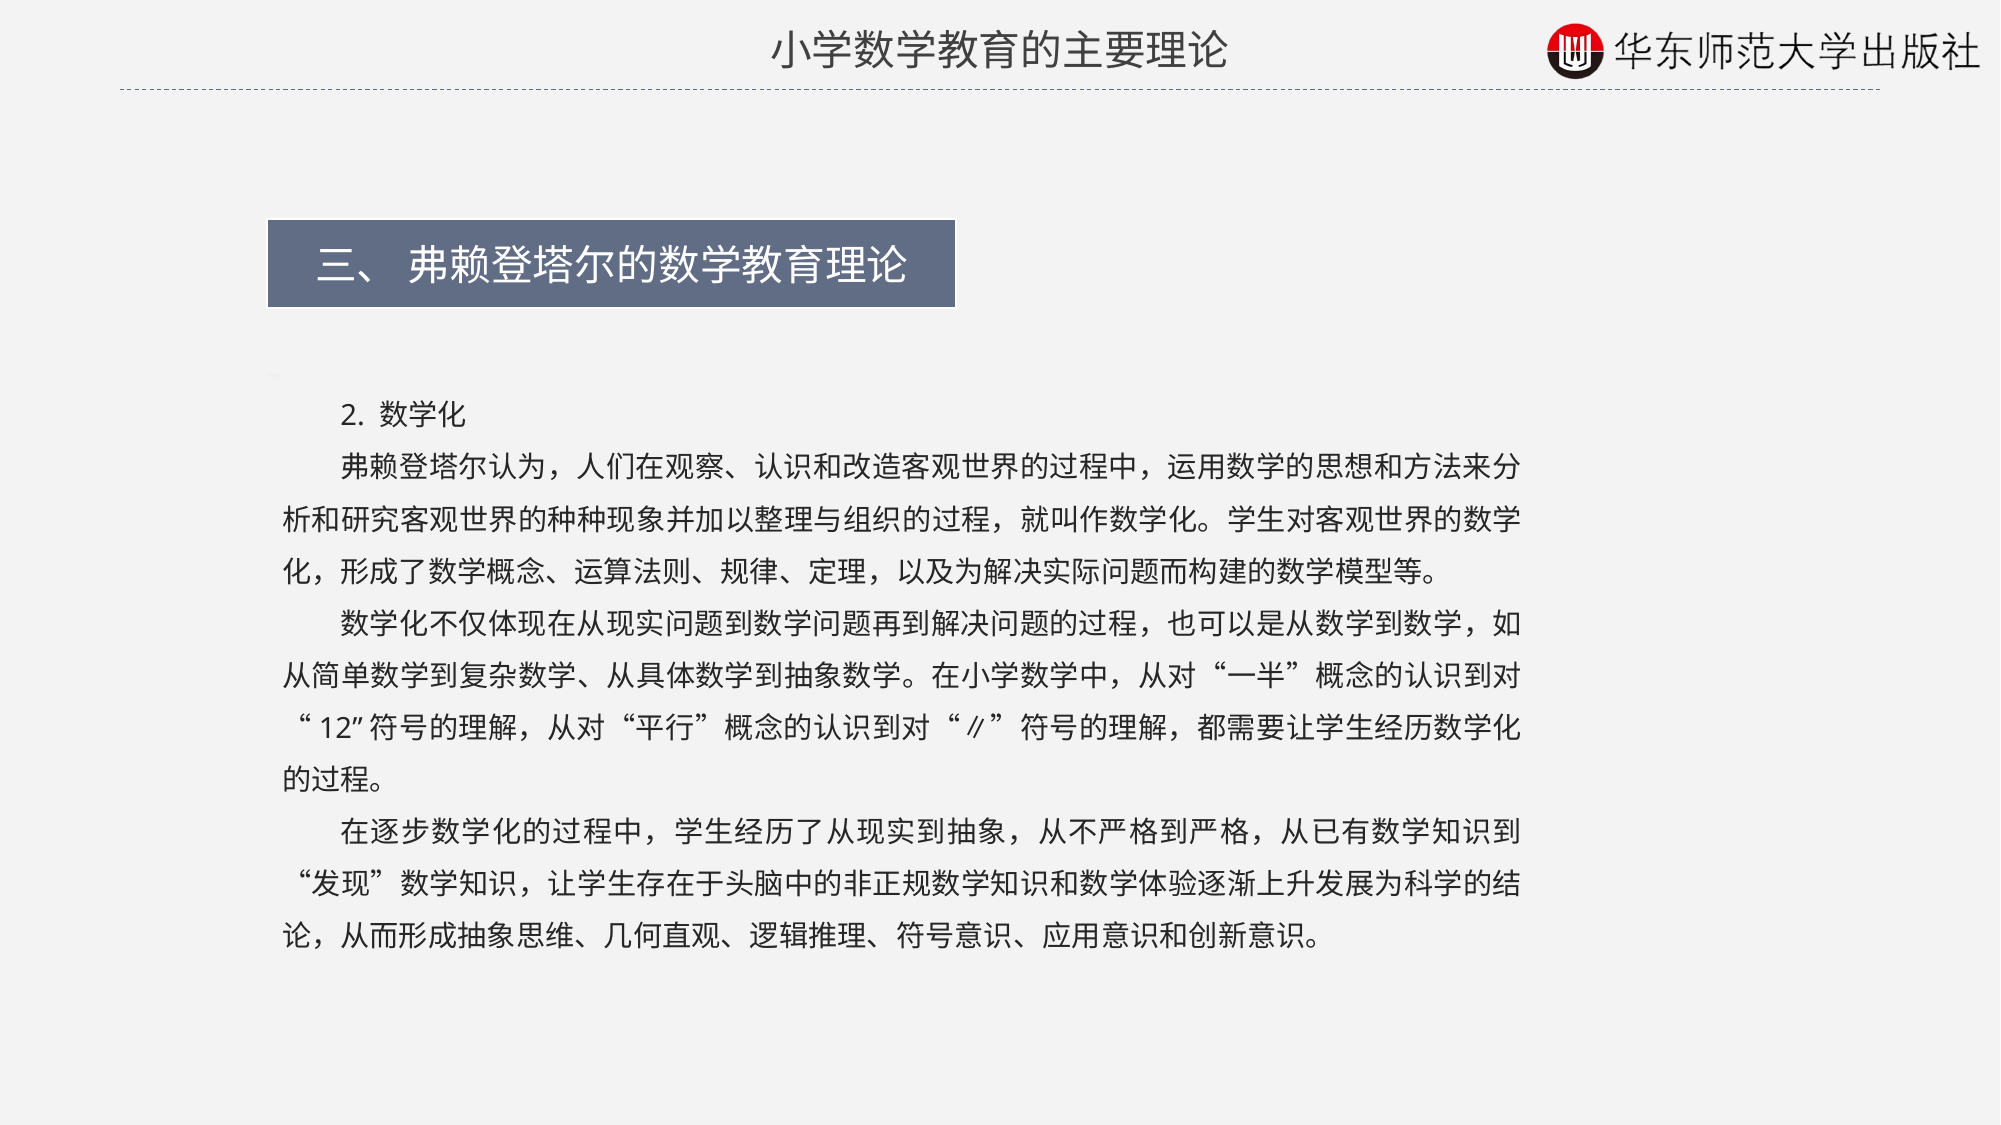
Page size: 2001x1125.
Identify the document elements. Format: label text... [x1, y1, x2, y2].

text_box 2. 数学化 弗赖登塔尔认为，人们在观察、认识和改造客观世界的过程中，运用数学的思想和方法来分析和研究客观世界的种种现象并加以整理与组织的过程，就叫作数学化。学生对客观世界的数学化，形成了数学概念、运算法则、规律、定理，以及为解决实际问题而构建的数学模型等。 数学化不仅体现在从现实问题到数学问题再到解决问题的过程，也可以是从数学到数学，如从简单数学到复杂数学、从具体数学到抽象数学。在小学数学中，从对“一半”概念的认识到对“12”符号的理解，从对“平行”概念的认识到对“∥”符号的理解，都需要让学生经历数学化的过程。 在逐步数学化的过程中，学生经历了从现实到抽象，从不严格到严格，从已有数学知识到“发现”数学知识，让学生存在于头脑中的非正规数学知识和数学体验逐渐上升发展为科学的结论，从而形成抽象思维、几何直观、逻辑推理、符号意识、应用意识和创新意识。 [267, 372, 1537, 960]
text_box 小学数学教育的主要理论 [680, 23, 1320, 74]
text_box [1536, 13, 1989, 83]
text_box 三、 弗赖登塔尔的数学教育理论 [266, 218, 957, 309]
